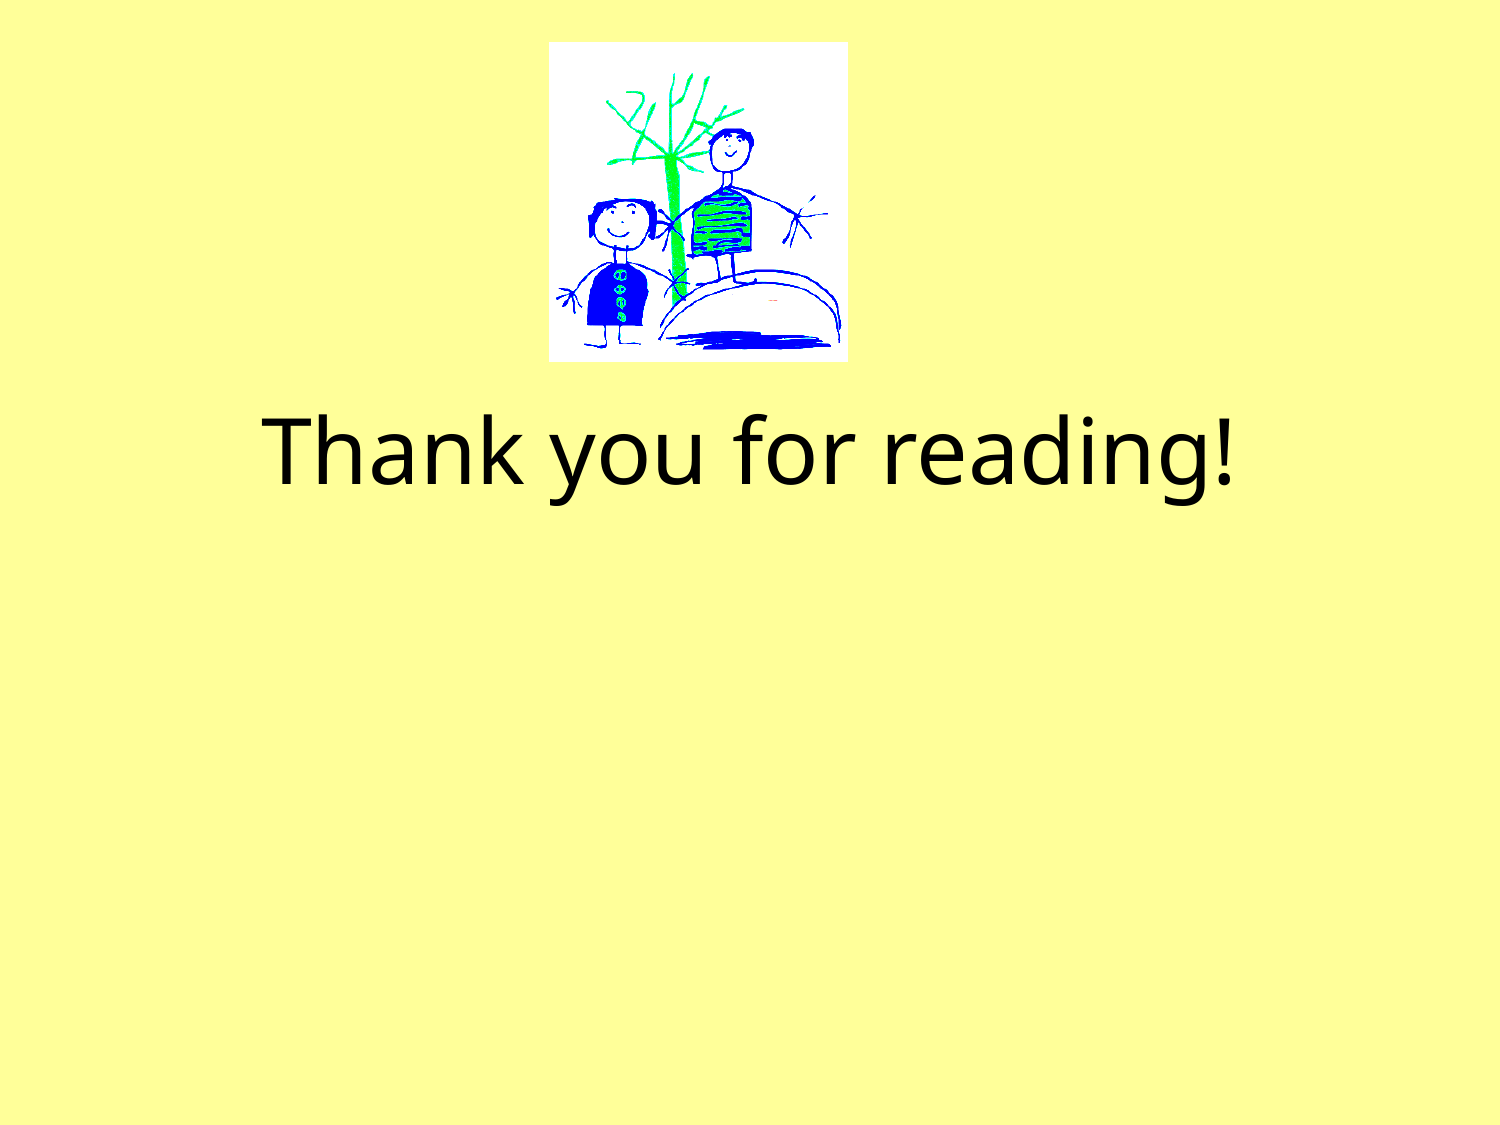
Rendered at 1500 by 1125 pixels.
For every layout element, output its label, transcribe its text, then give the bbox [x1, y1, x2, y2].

list Thank you for reading! [75, 385, 1425, 1005]
picture [548, 42, 848, 362]
